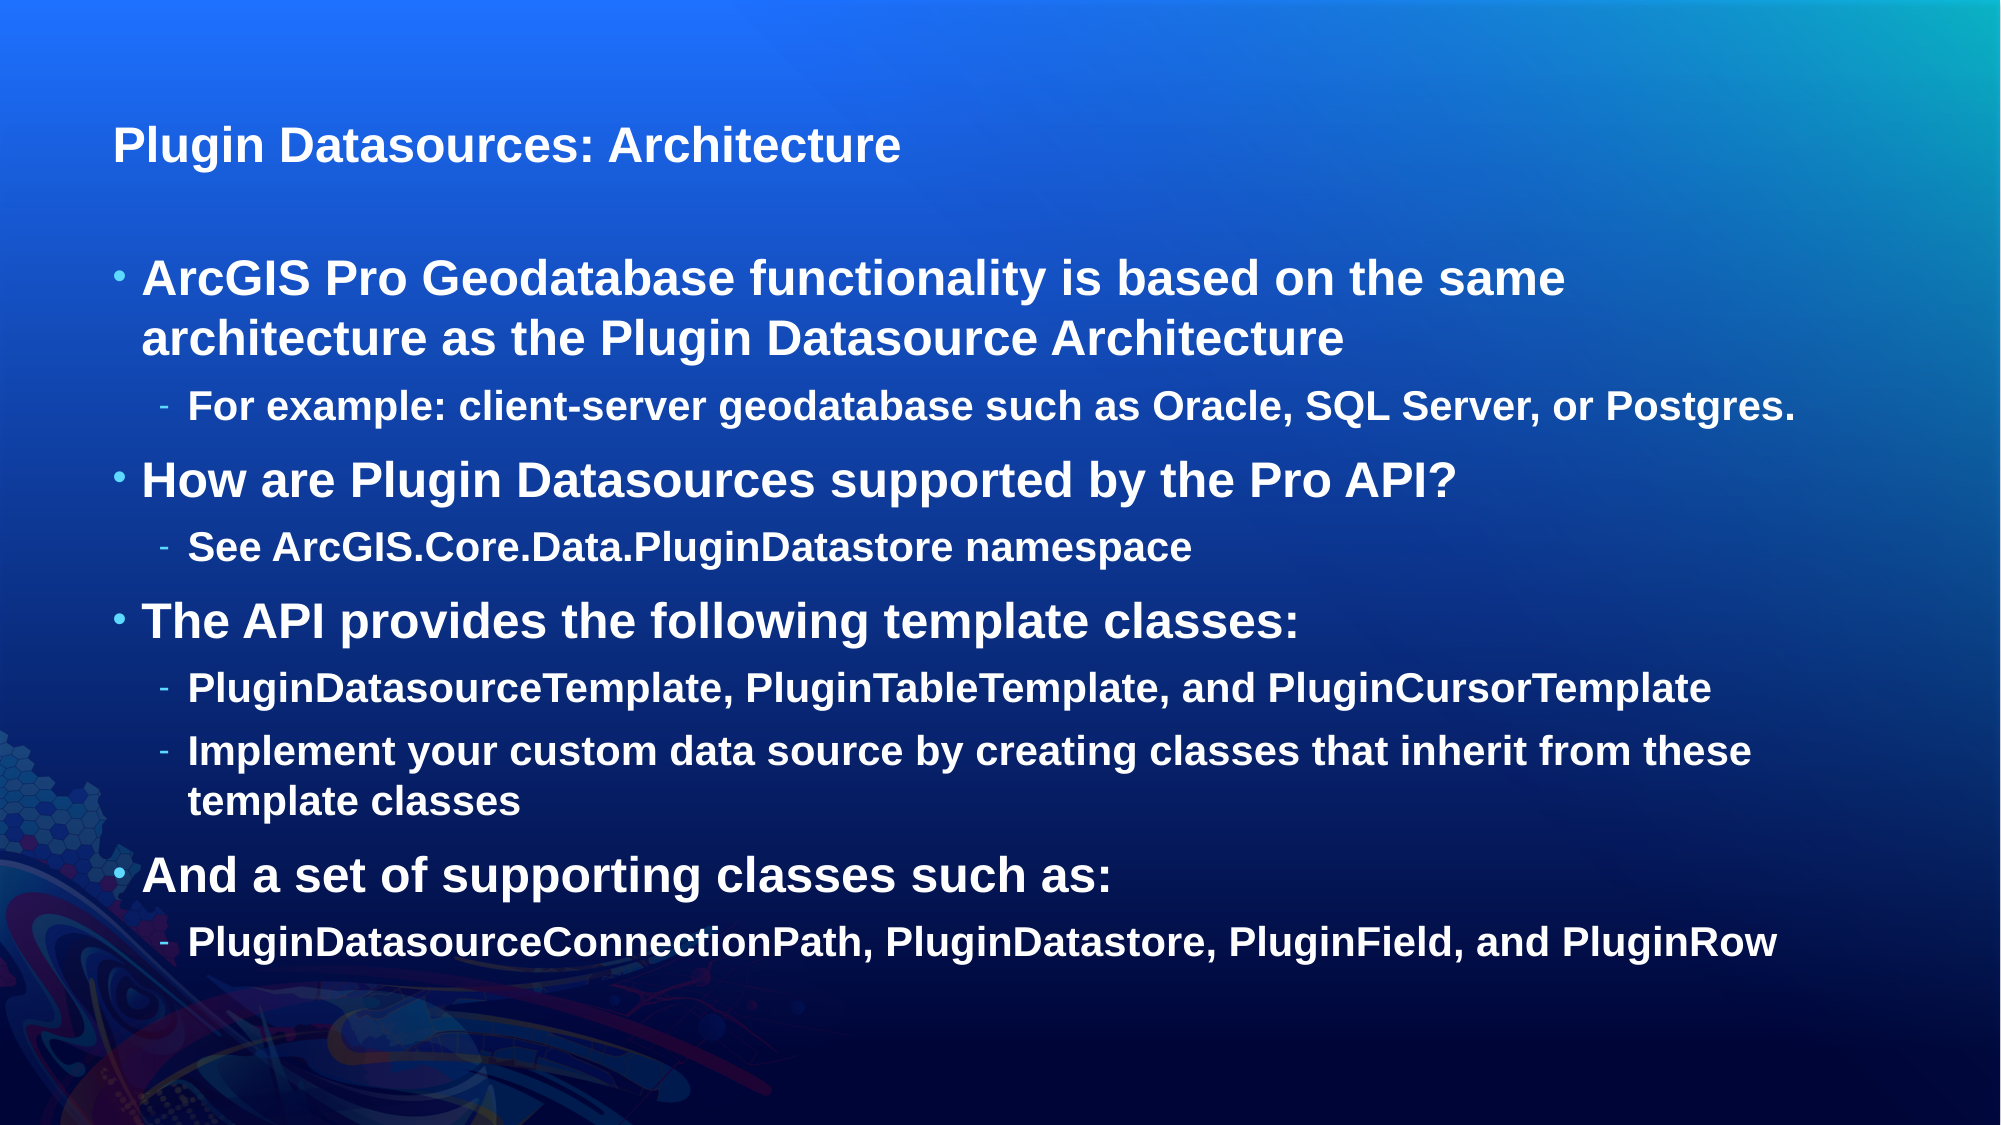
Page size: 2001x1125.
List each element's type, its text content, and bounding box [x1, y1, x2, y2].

title Plugin Datasources: Architecture [112, 111, 1889, 173]
list ArcGIS Pro Geodatabase functionality is based on the same architecture as the Plugin Datasource Architecture For example: client-server geodatabase such as Oracle, SQL Server, or Postgres. How are Plugin Datasources supported by the Pro API? See ArcGIS.Core.Data.PluginDatastore namespace The API provides the following template classes: PluginDatasourceTemplate, PluginTableTemplate, and PluginCursorTemplate Implement your custom data source by creating classes that inherit from these template classes And a set of supporting classes such as: PluginDatasourceConnectionPath, PluginDatastore, PluginField, and PluginRow [112, 245, 1814, 809]
